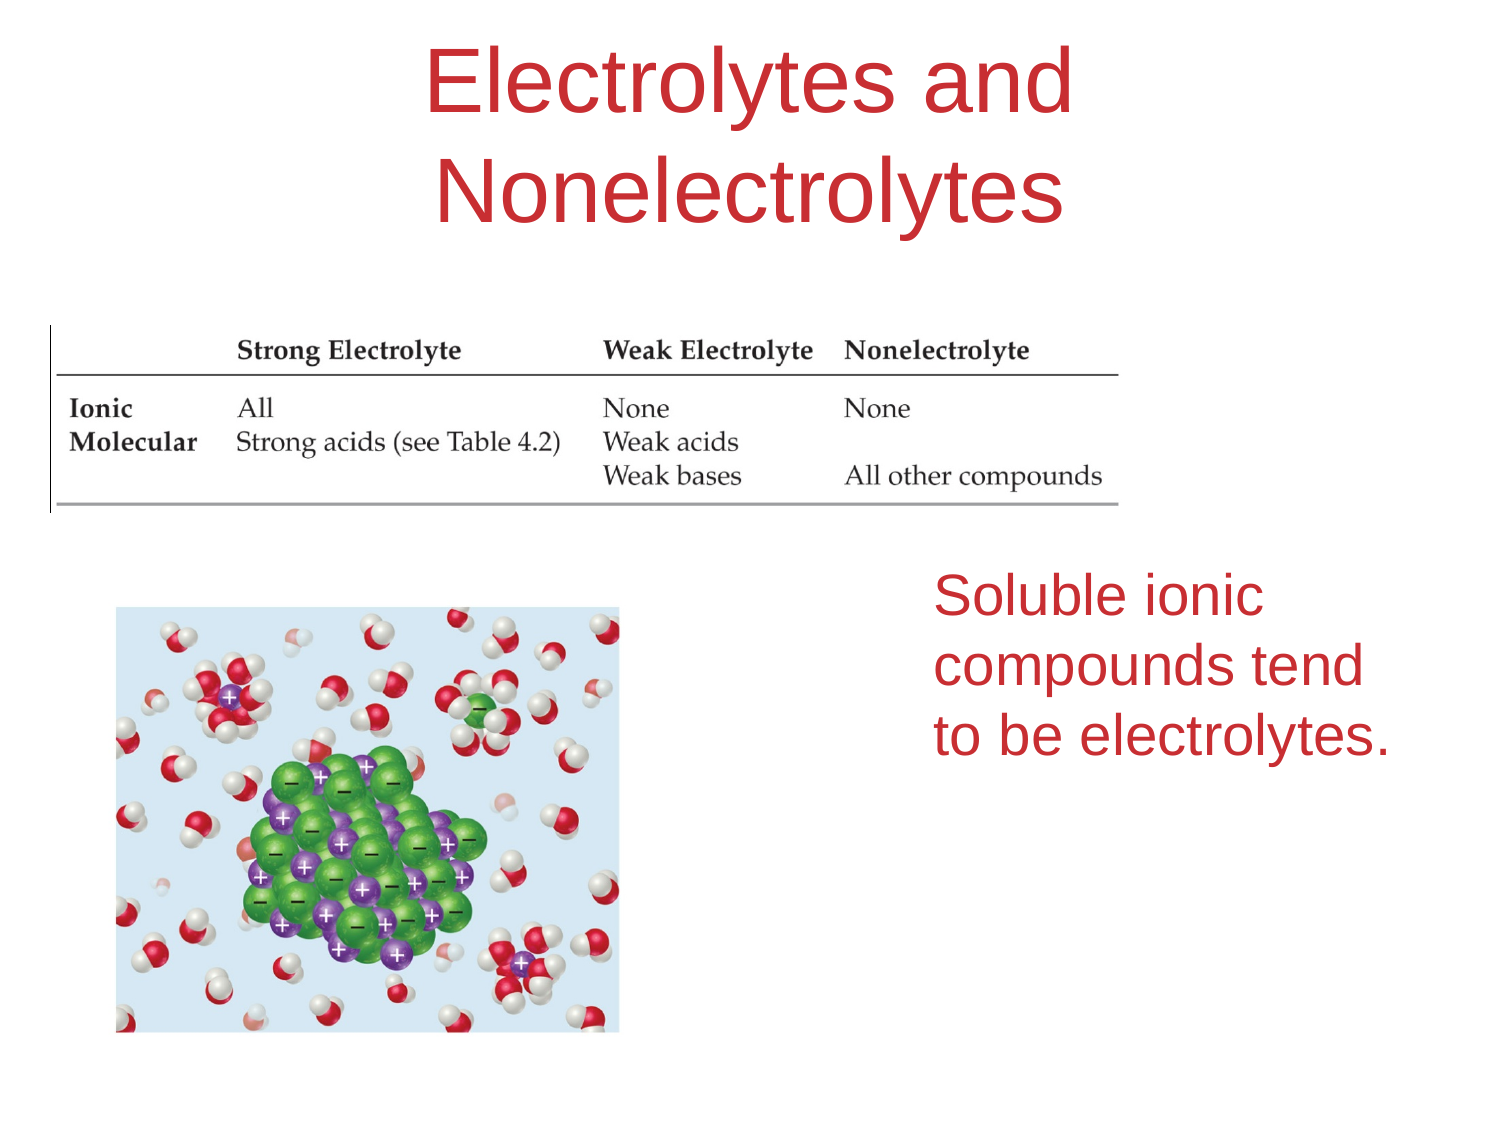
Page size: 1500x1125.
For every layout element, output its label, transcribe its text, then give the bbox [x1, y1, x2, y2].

title Electrolytes and Nonelectrolytes [112, 37, 1388, 226]
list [108, 599, 652, 1050]
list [49, 325, 1126, 513]
list Soluble ionic compounds tend to be electrolytes. [862, 549, 1438, 938]
